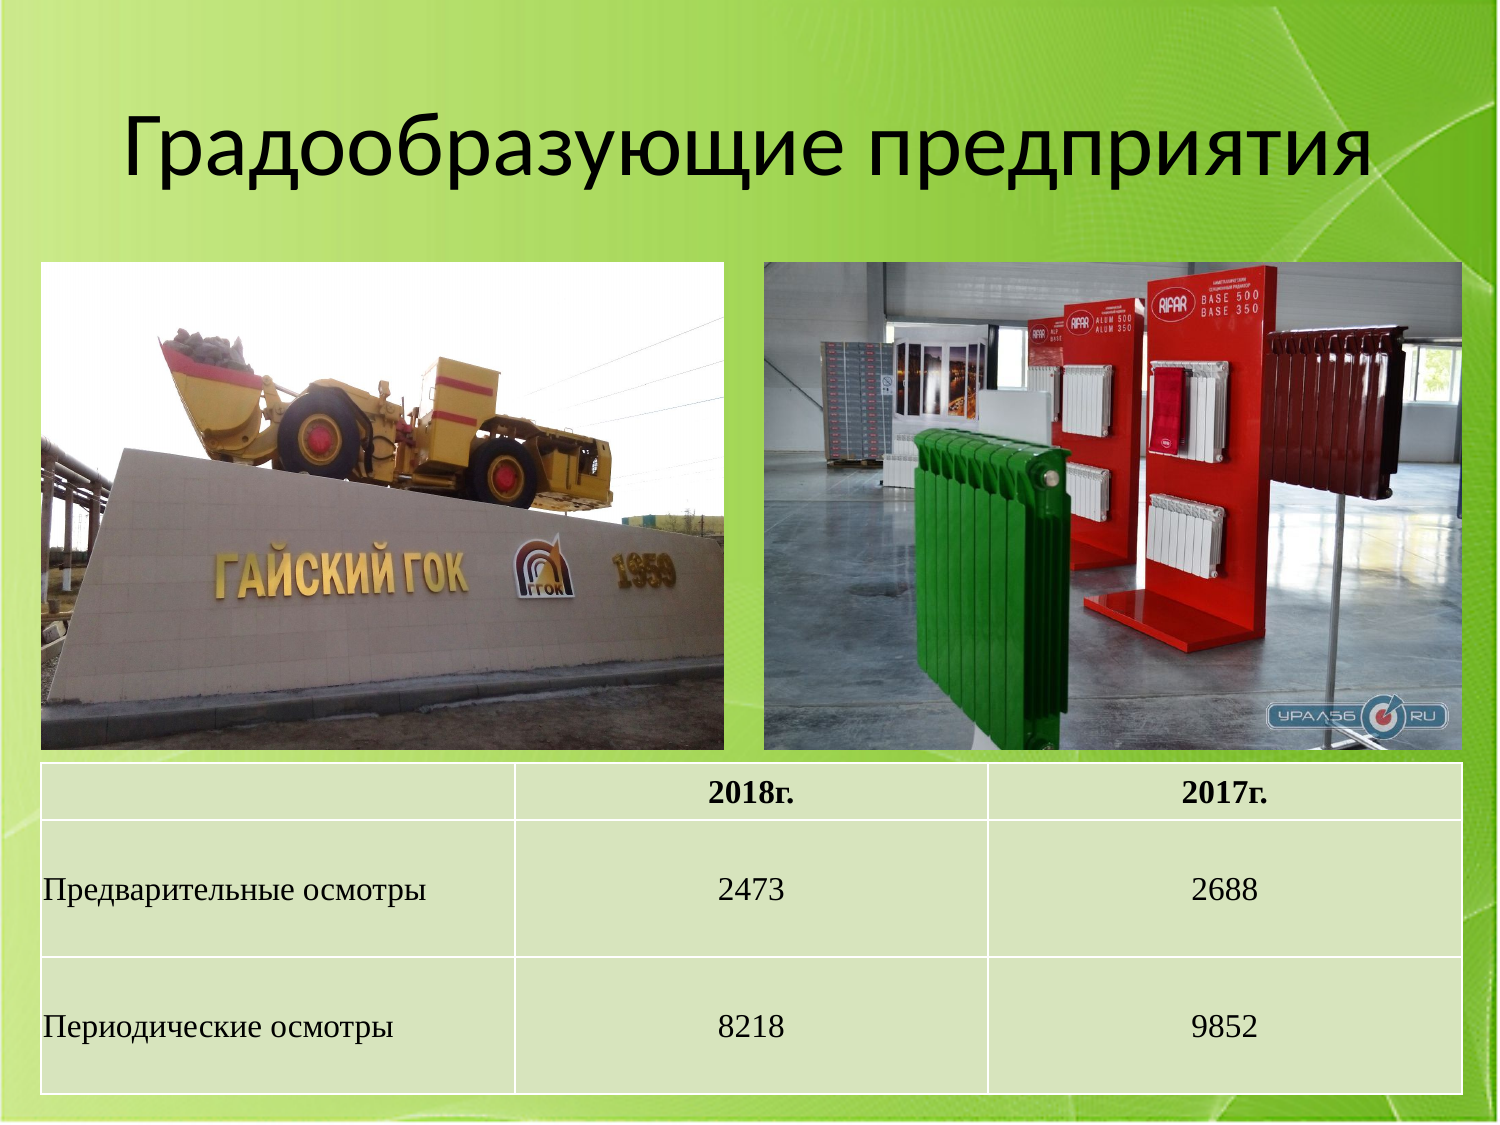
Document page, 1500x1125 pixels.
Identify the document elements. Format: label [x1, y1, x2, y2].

list [41, 262, 724, 750]
picture [0, 0, 1500, 1125]
